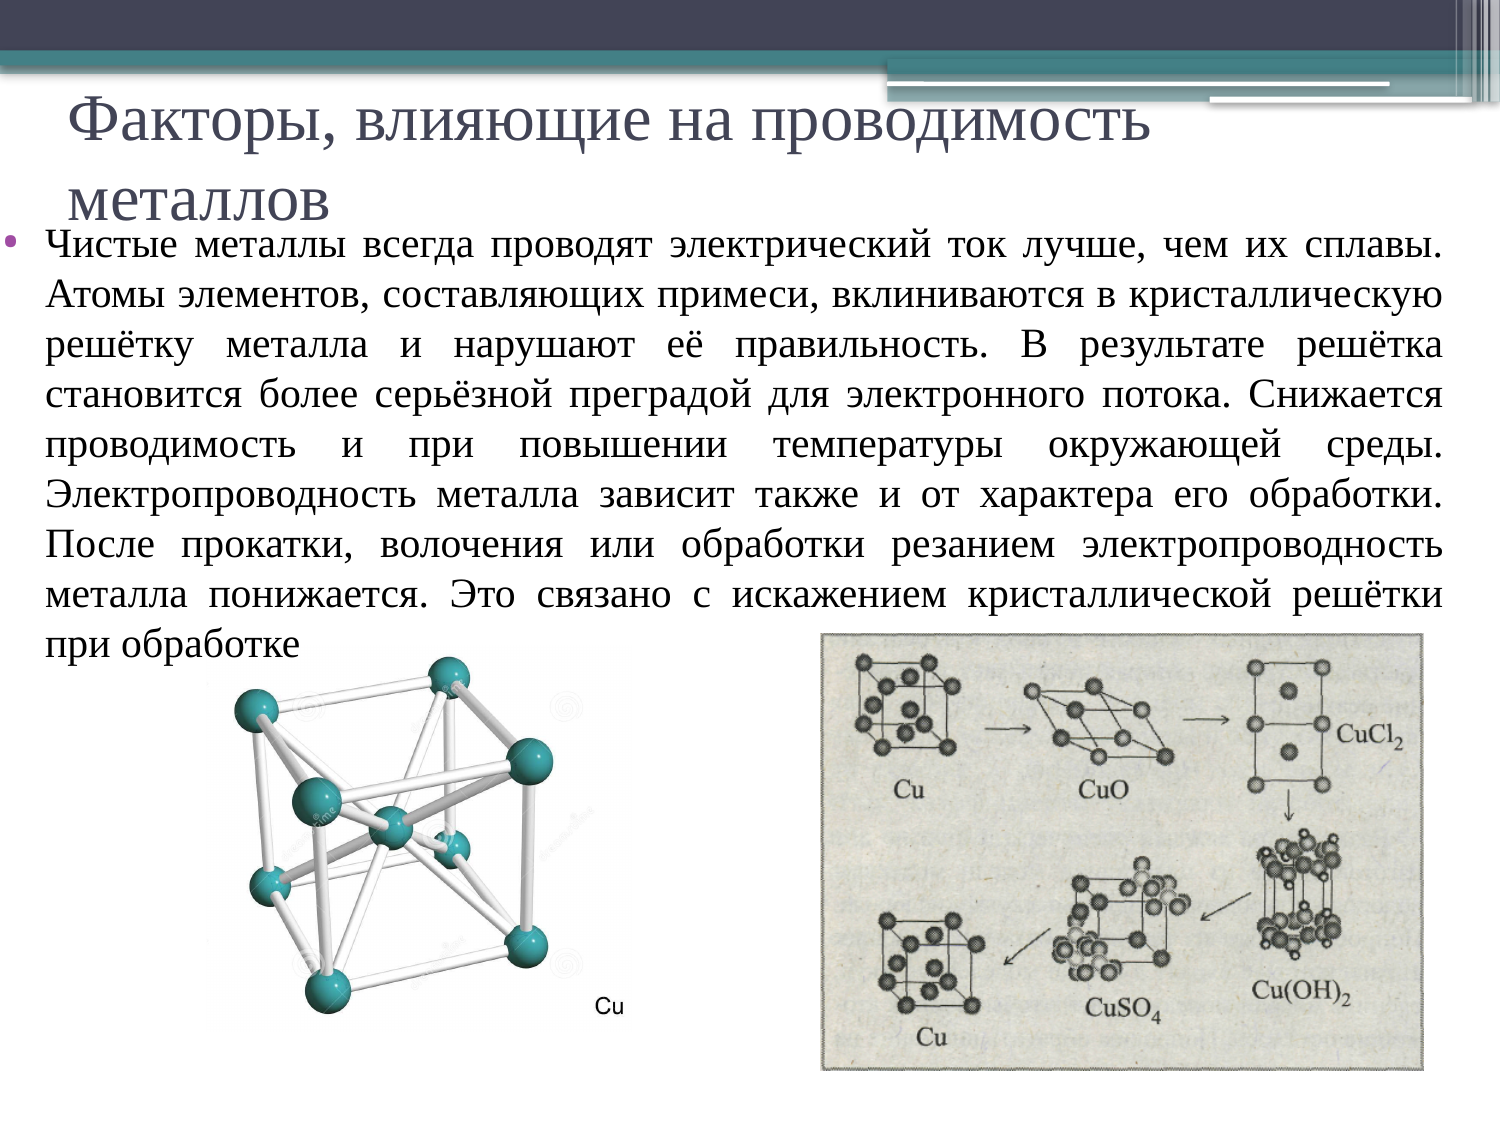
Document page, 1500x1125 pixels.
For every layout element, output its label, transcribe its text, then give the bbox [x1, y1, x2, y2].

title Факторы, влияющие на проводимость металлов [53, 66, 1447, 208]
picture [206, 644, 633, 1032]
picture [820, 633, 1424, 1071]
list Чистые металлы всегда проводят электрический ток лучше, чем их сплавы. Атомы элементов, составляющих примеси, вклиниваются в кристаллическую решётку металла и нарушают её правильность. В результате решётка становится более серьёзной преградой для электронного потока. Снижается проводимость и при повышении температуры окружающей среды. Электропроводность металла зависит также и от характера его обработки. После прокатки, волочения или обработки резанием электропроводность металла понижается. Это связано с искажением кристаллической решётки при обработке [0, 208, 1459, 918]
